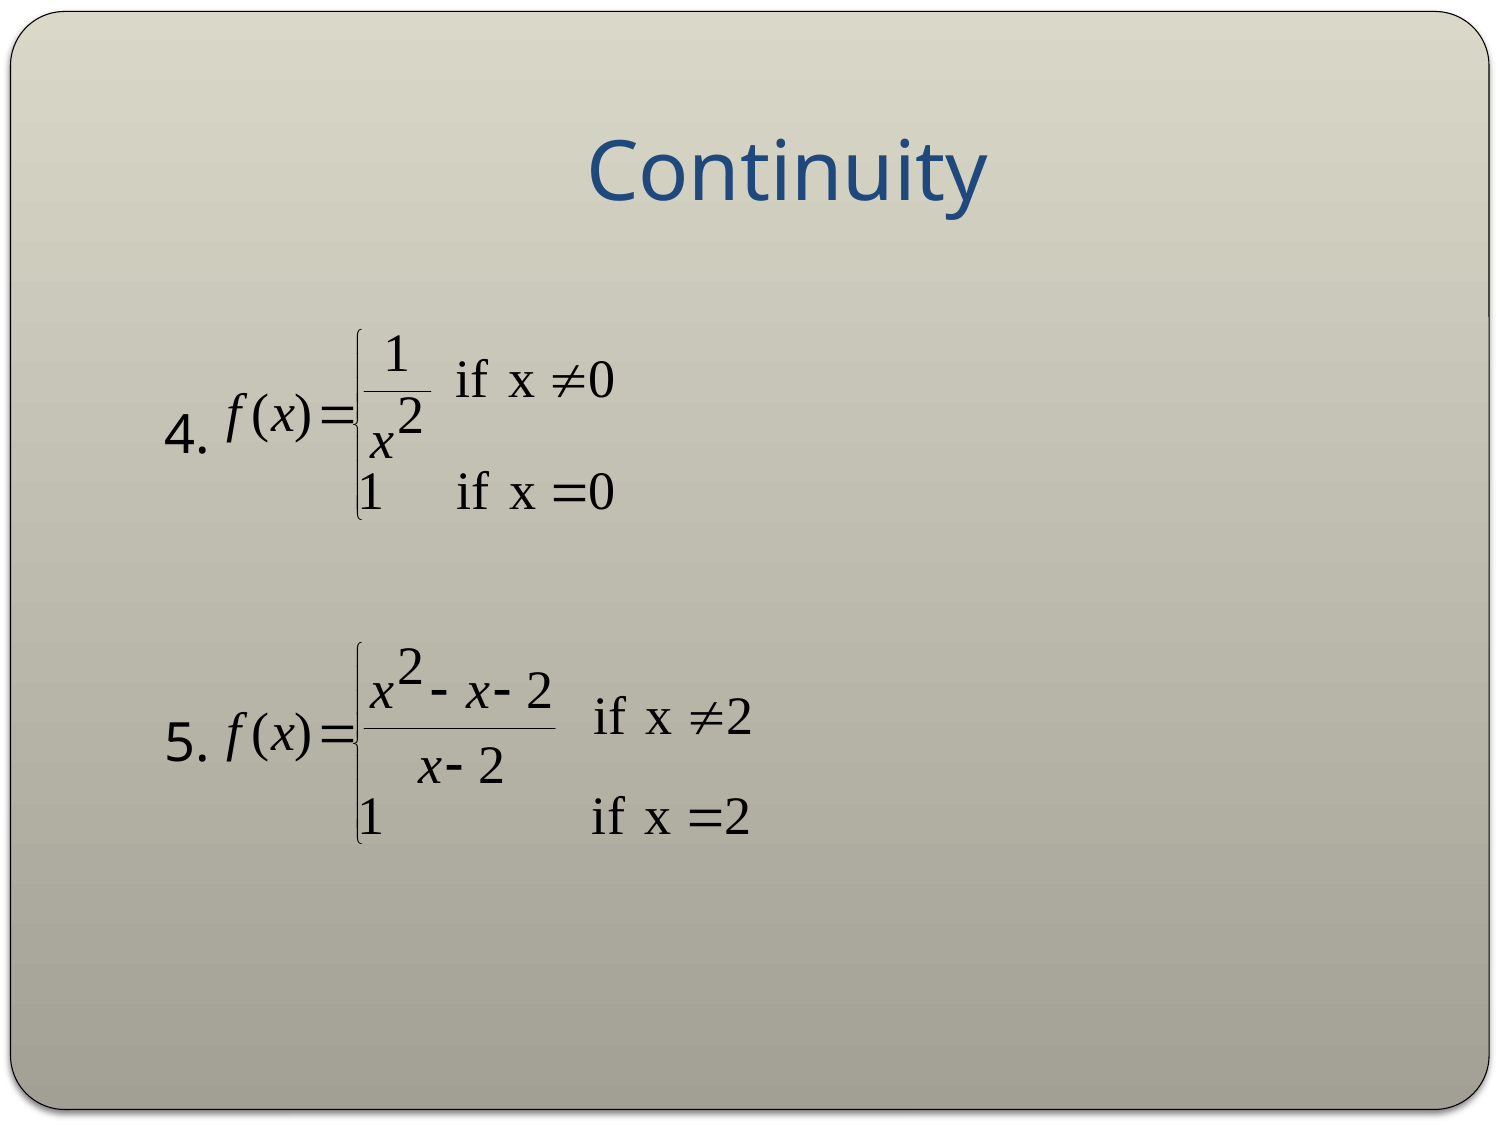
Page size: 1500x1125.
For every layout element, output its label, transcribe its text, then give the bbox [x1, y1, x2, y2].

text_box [212, 637, 757, 851]
list 4. 5. [150, 237, 1425, 988]
title Continuity [150, 45, 1425, 233]
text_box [212, 324, 632, 563]
